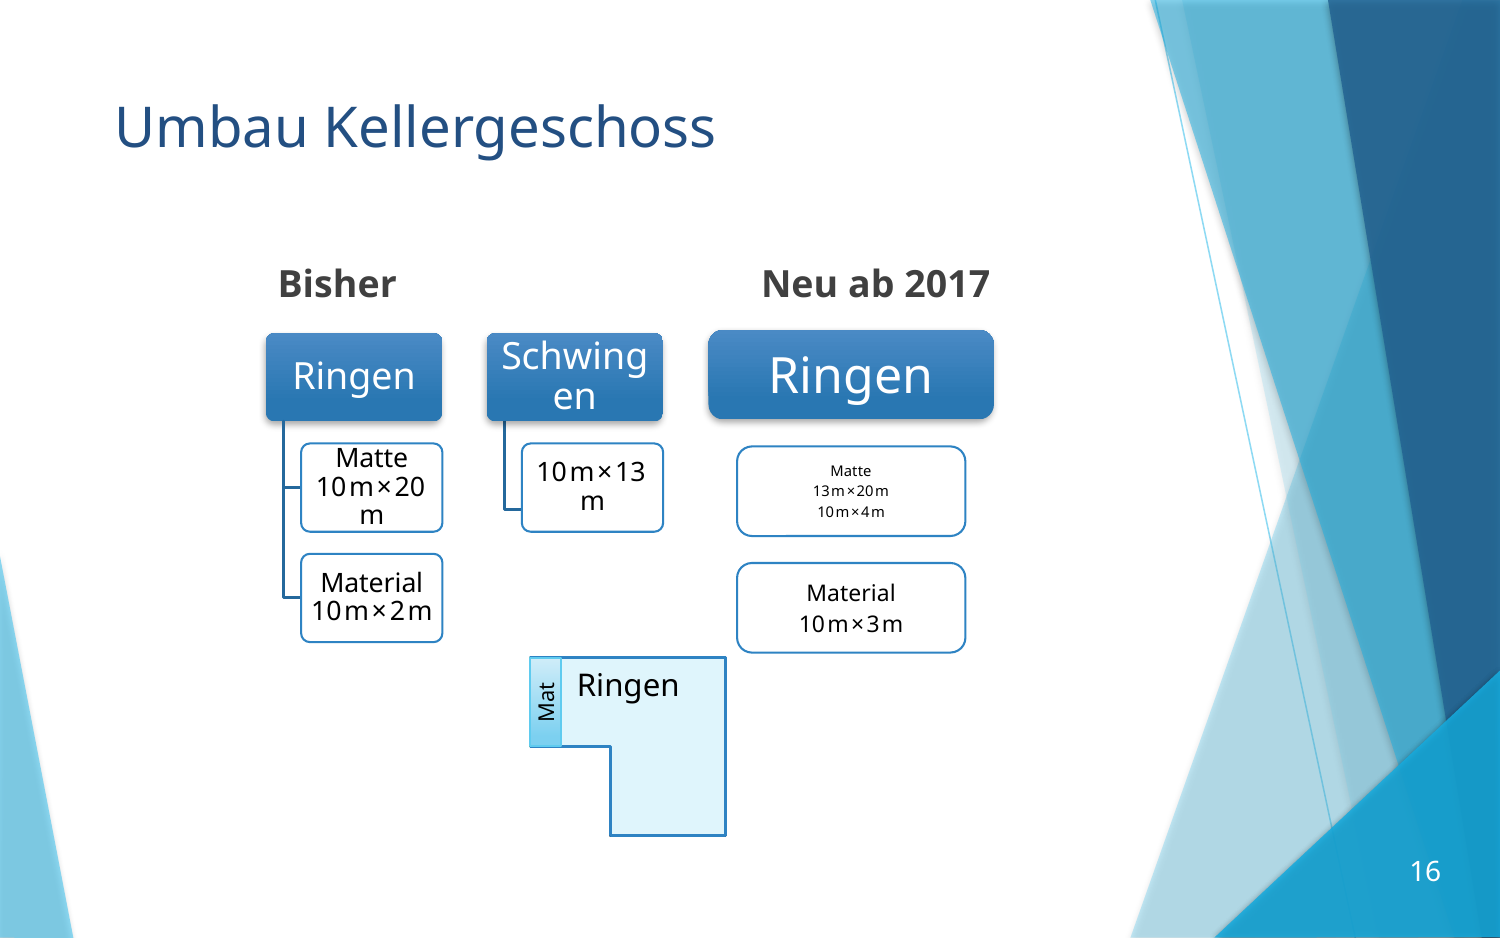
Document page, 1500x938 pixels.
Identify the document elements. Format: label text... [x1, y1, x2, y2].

list Bisher [262, 241, 643, 313]
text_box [486, 332, 664, 533]
text_box Mat [529, 657, 562, 747]
text_box Ringen [529, 656, 727, 837]
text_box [265, 332, 443, 643]
slide_number 16 [1372, 847, 1457, 898]
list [672, 329, 1031, 654]
title Umbau Kellergeschoss [99, 83, 1142, 231]
list Neu ab 2017 [746, 241, 1127, 313]
